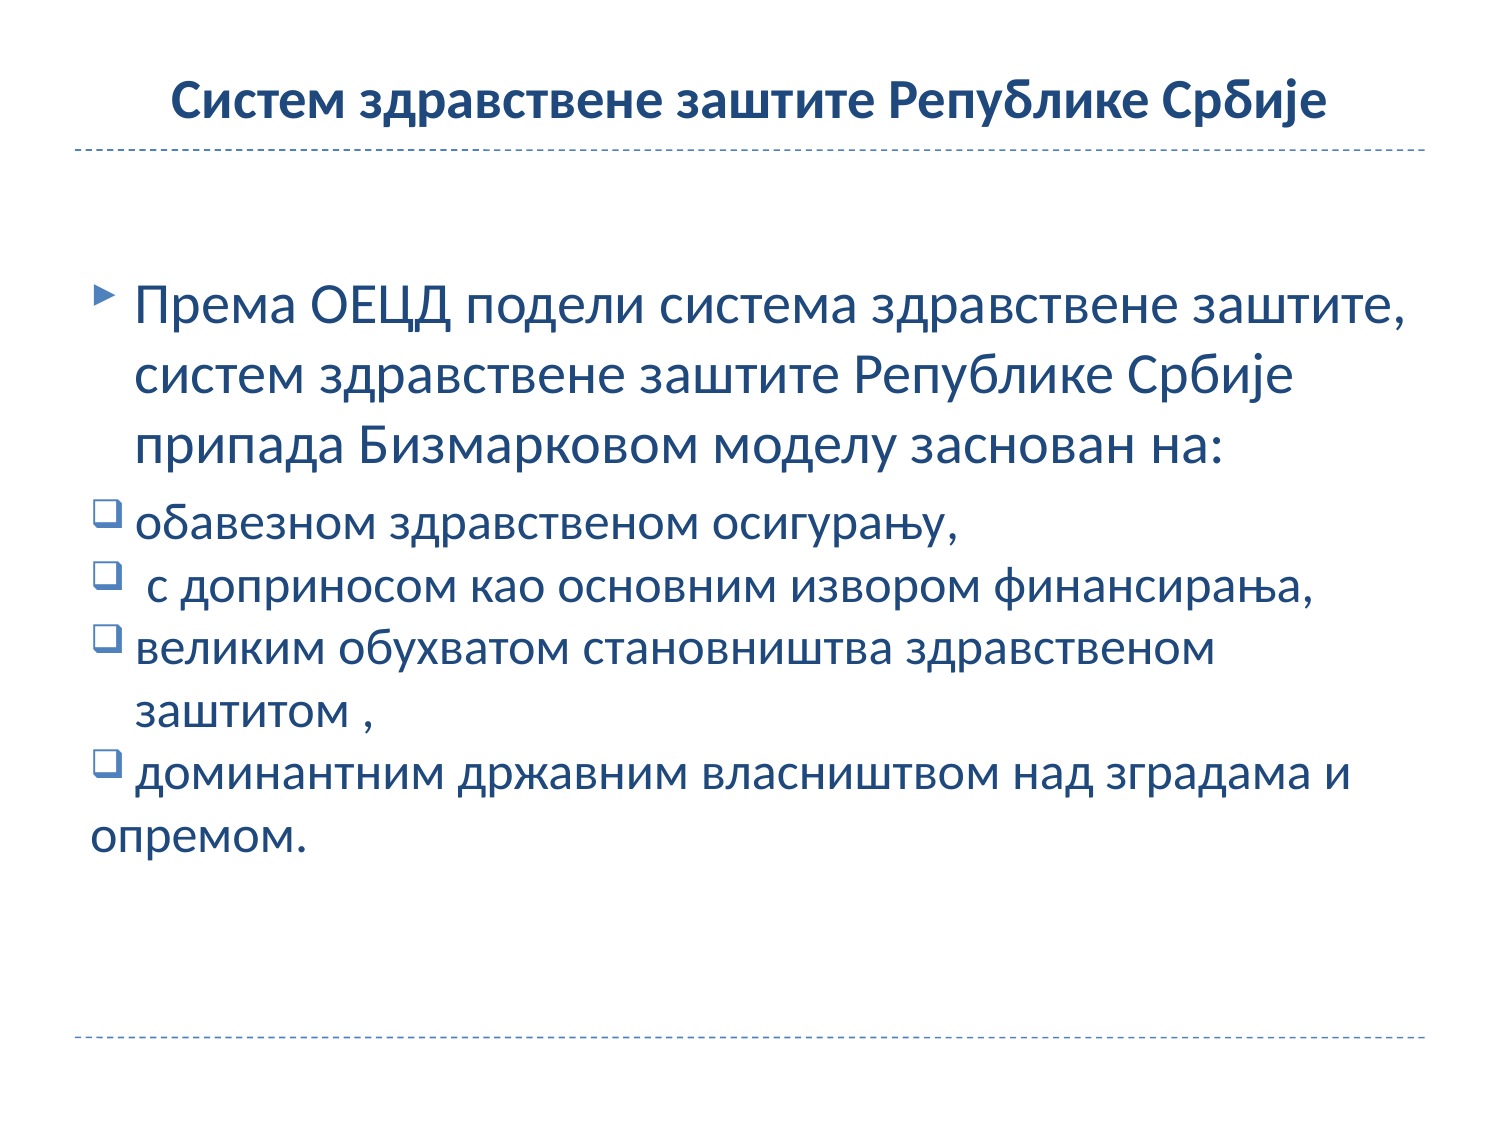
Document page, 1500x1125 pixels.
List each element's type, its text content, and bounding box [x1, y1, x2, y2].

list Према ОЕЦД подели система здравствене заштите, систем здравствене заштите Републике Србије припада Бизмарковом моделу заснован на: обавезном здравственом осигурању, с доприносом као основним извором финансирања, великим обухватом становништва здравственом заштитом , доминантним државним власништвом над зградама и опремом. [74, 162, 1426, 1026]
title Систем здравствене заштите Републике Србије [74, 12, 1426, 138]
